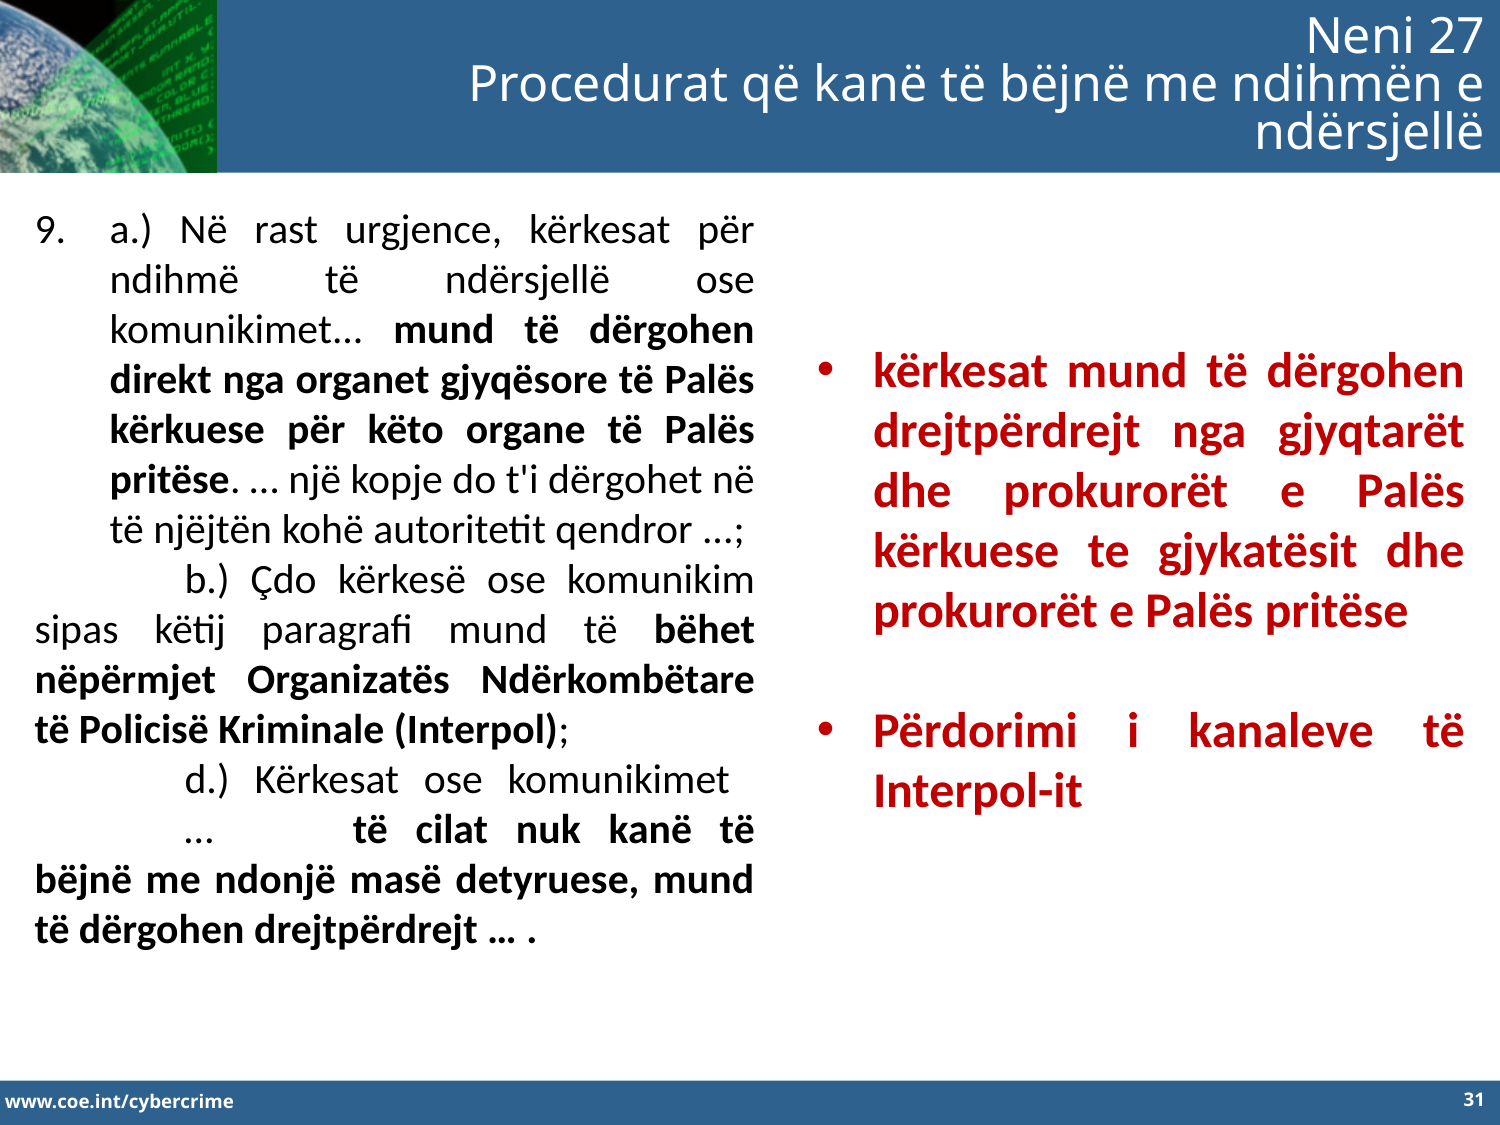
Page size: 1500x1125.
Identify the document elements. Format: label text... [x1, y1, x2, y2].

text_box Neni 27 Procedurat që kanë të bëjnë me ndihmën e ndërsjellë [274, 11, 1500, 164]
slide_number 31 [1149, 1079, 1500, 1125]
text_box a.) Në rast urgjence, kërkesat për ndihmë të ndërsjellë ose komunikimet... mund të dërgohen direkt nga organet gjyqësore të Palës kërkuese për këto organe të Palës pritëse. … një kopje do t'i dërgohet në të njëjtën kohë autoritetit qendror ...; b.) Çdo kërkesë ose komunikim sipas këtij paragrafi mund të bëhet nëpërmjet Organizatës Ndërkombëtare të Policisë Kriminale (Interpol); d.) Kërkesat ose komunikimet … të cilat nuk kanë të bëjnë me ndonjë masë detyruese, mund të dërgohen drejtpërdrejt … . [19, 194, 770, 960]
picture [0, 1, 217, 173]
text_box kërkesat mund të dërgohen drejtpërdrejt nga gjyqtarët dhe prokurorët e Palës kërkuese te gjykatësit dhe prokurorët e Palës pritëse Përdorimi i kanaleve të Interpol-it [802, 330, 1480, 826]
